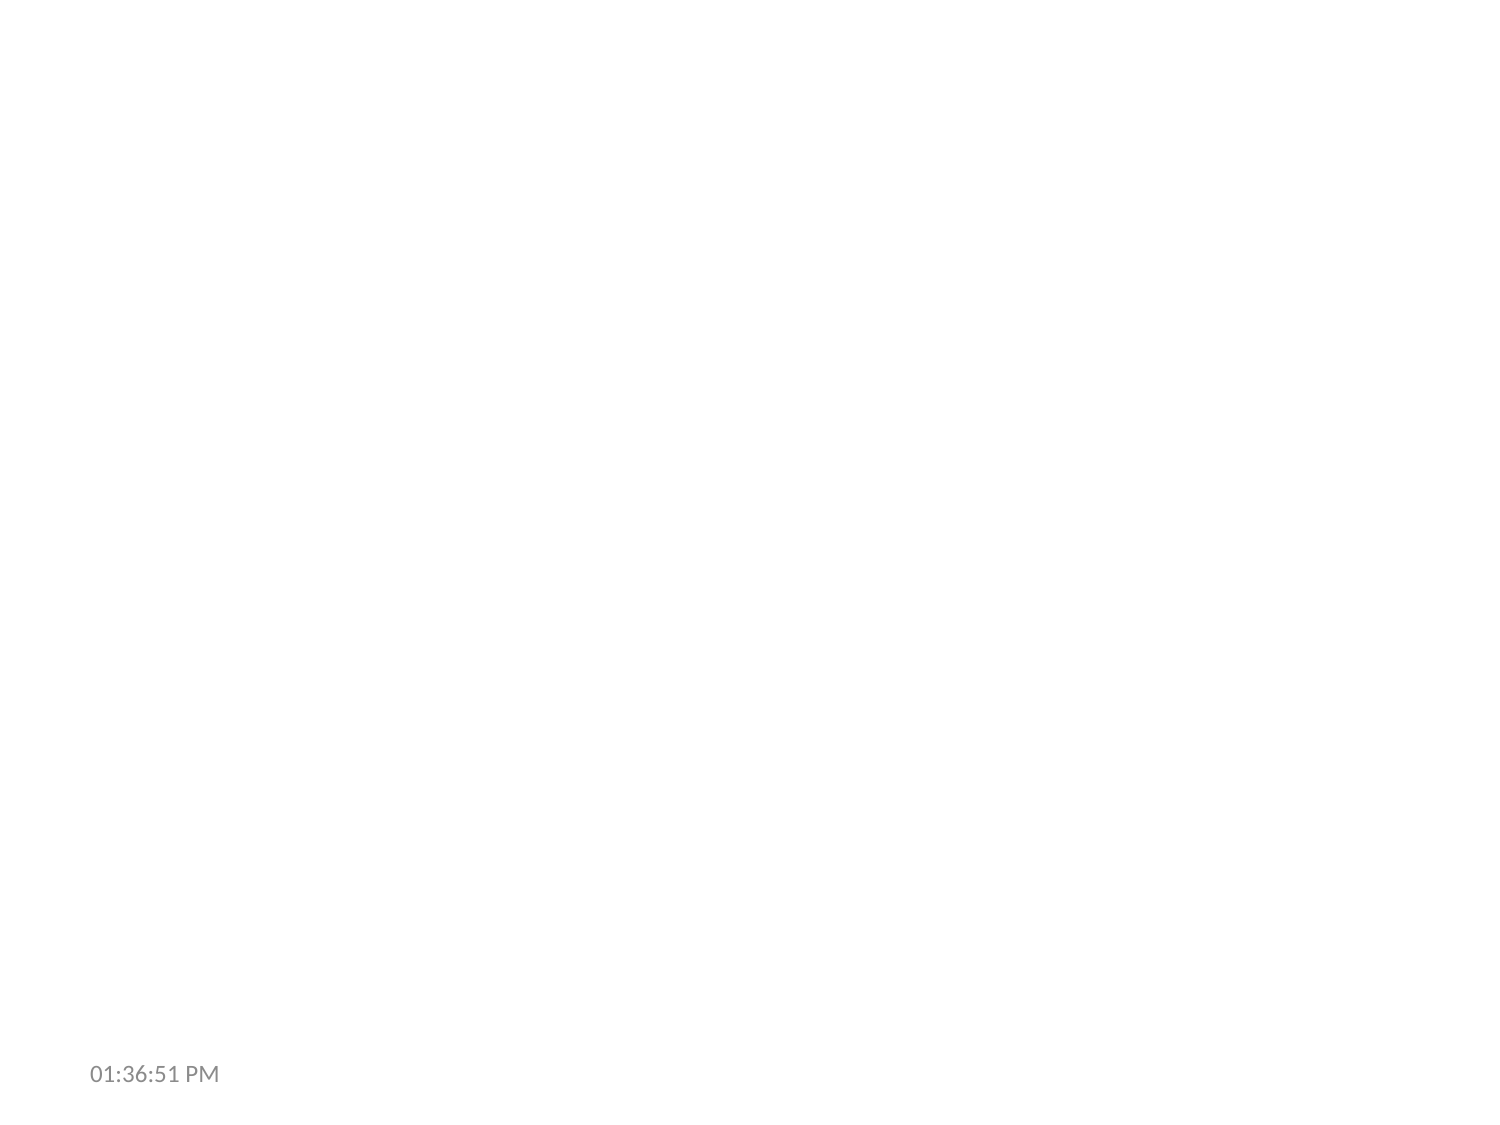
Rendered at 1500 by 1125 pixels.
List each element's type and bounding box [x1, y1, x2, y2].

slide_number [75, 1042, 425, 1103]
